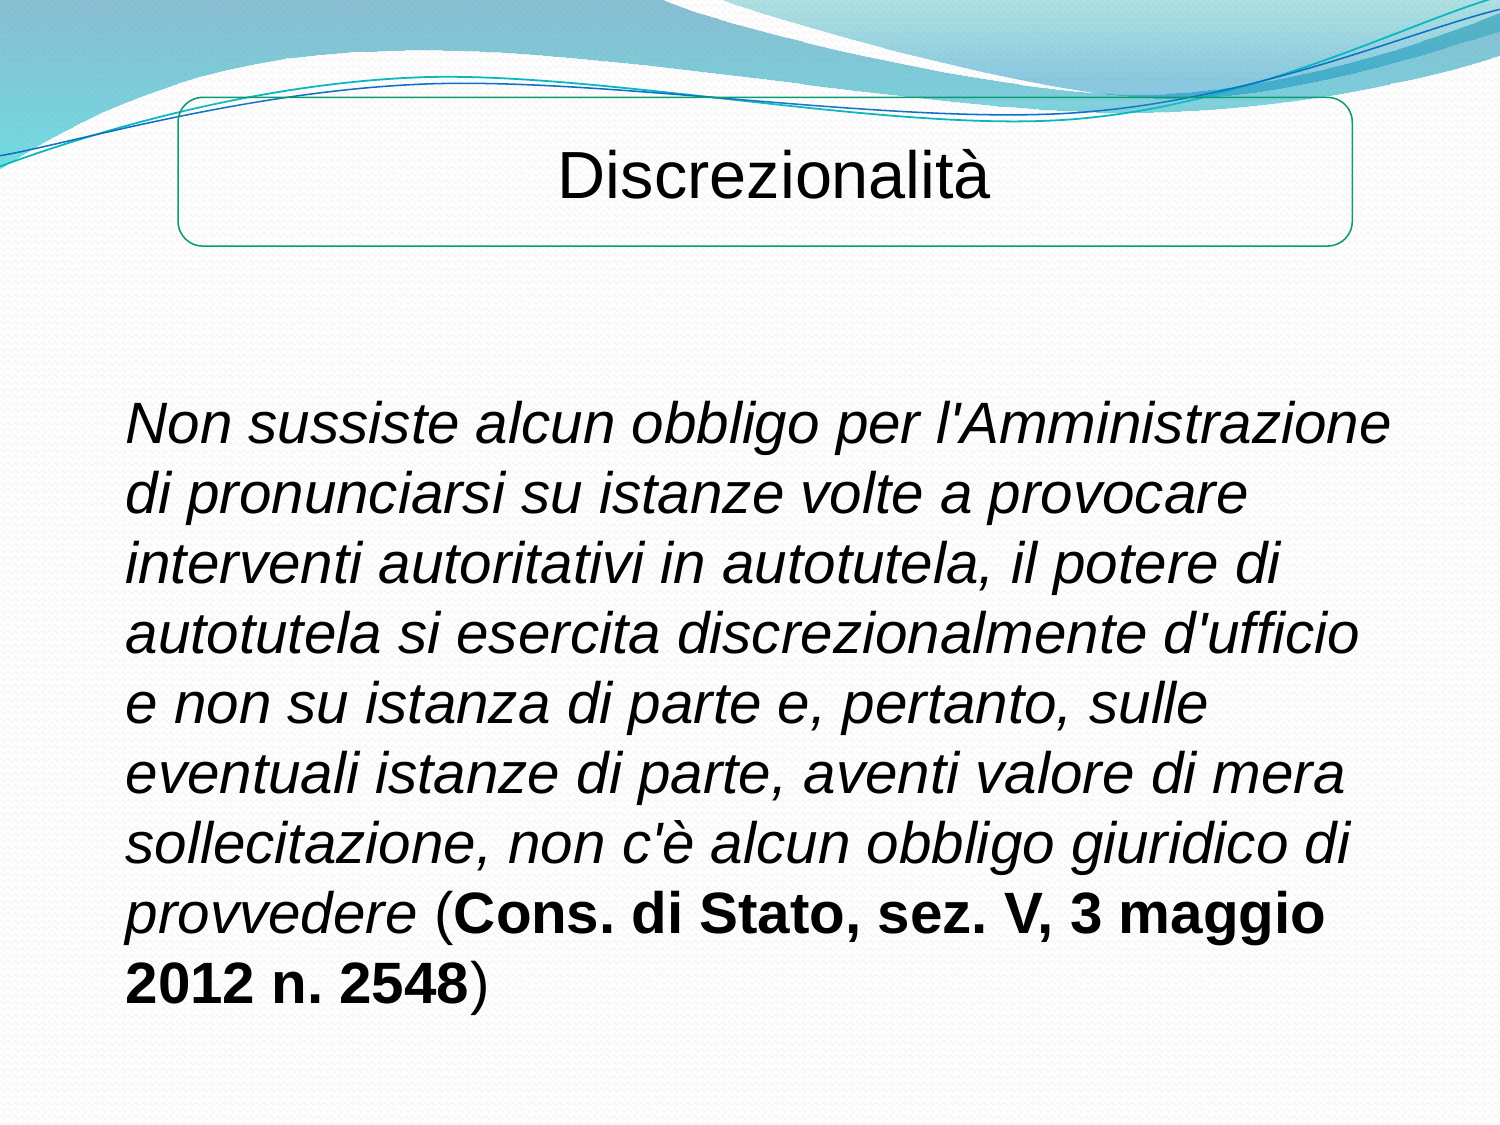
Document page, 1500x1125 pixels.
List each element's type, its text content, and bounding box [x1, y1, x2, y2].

text_box Discrezionalità [177, 96, 1354, 247]
text_box Non sussiste alcun obbligo per l'Amministrazione di pronunciarsi su istanze volte a provocare interventi autoritativi in autotutela, il potere di autotutela si esercita discrezionalmente d'ufficio e non su istanza di parte e, pertanto, sulle eventuali istanze di parte, aventi valore di mera sollecitazione, non c'è alcun obbligo giuridico di provvedere (Cons. di Stato, sez. V, 3 maggio 2012 n. 2548) [110, 378, 1416, 1023]
